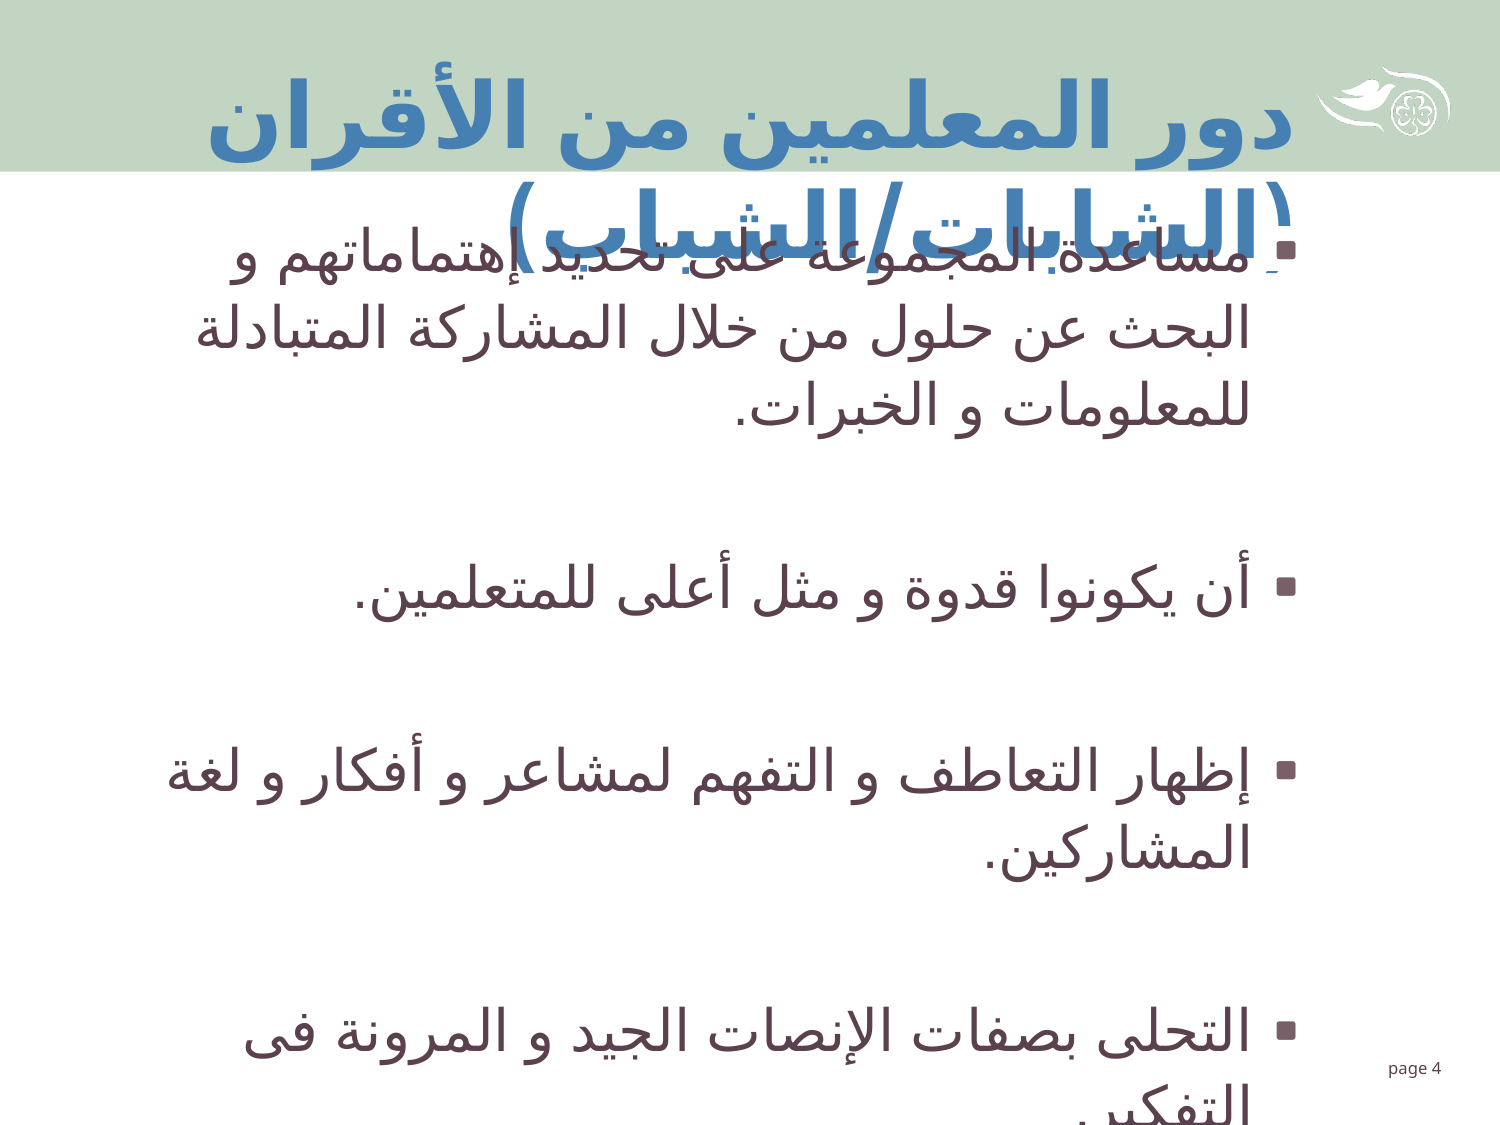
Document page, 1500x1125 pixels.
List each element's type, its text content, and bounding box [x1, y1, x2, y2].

picture [1263, 746, 1310, 791]
text_box دور المعلمين من الأقران (الشابات/الشباب) [0, 49, 1313, 235]
picture [1263, 1006, 1310, 1052]
text_box مساعدة المجموعة على تحديد إهتماماتهم و البحث عن حلول من خلال المشاركة المتبادلة للمعلومات و الخبرات. أن يكونوا قدوة و مثل أعلى للمتعلمين. إظهار التعاطف و التفهم لمشاعر و أفكار و لغة المشاركين. التحلى بصفات الإنصات الجيد و المرونة فى التفكير. [81, 199, 1325, 1022]
picture [1316, 64, 1453, 136]
picture [1263, 226, 1310, 271]
picture [1263, 562, 1310, 608]
